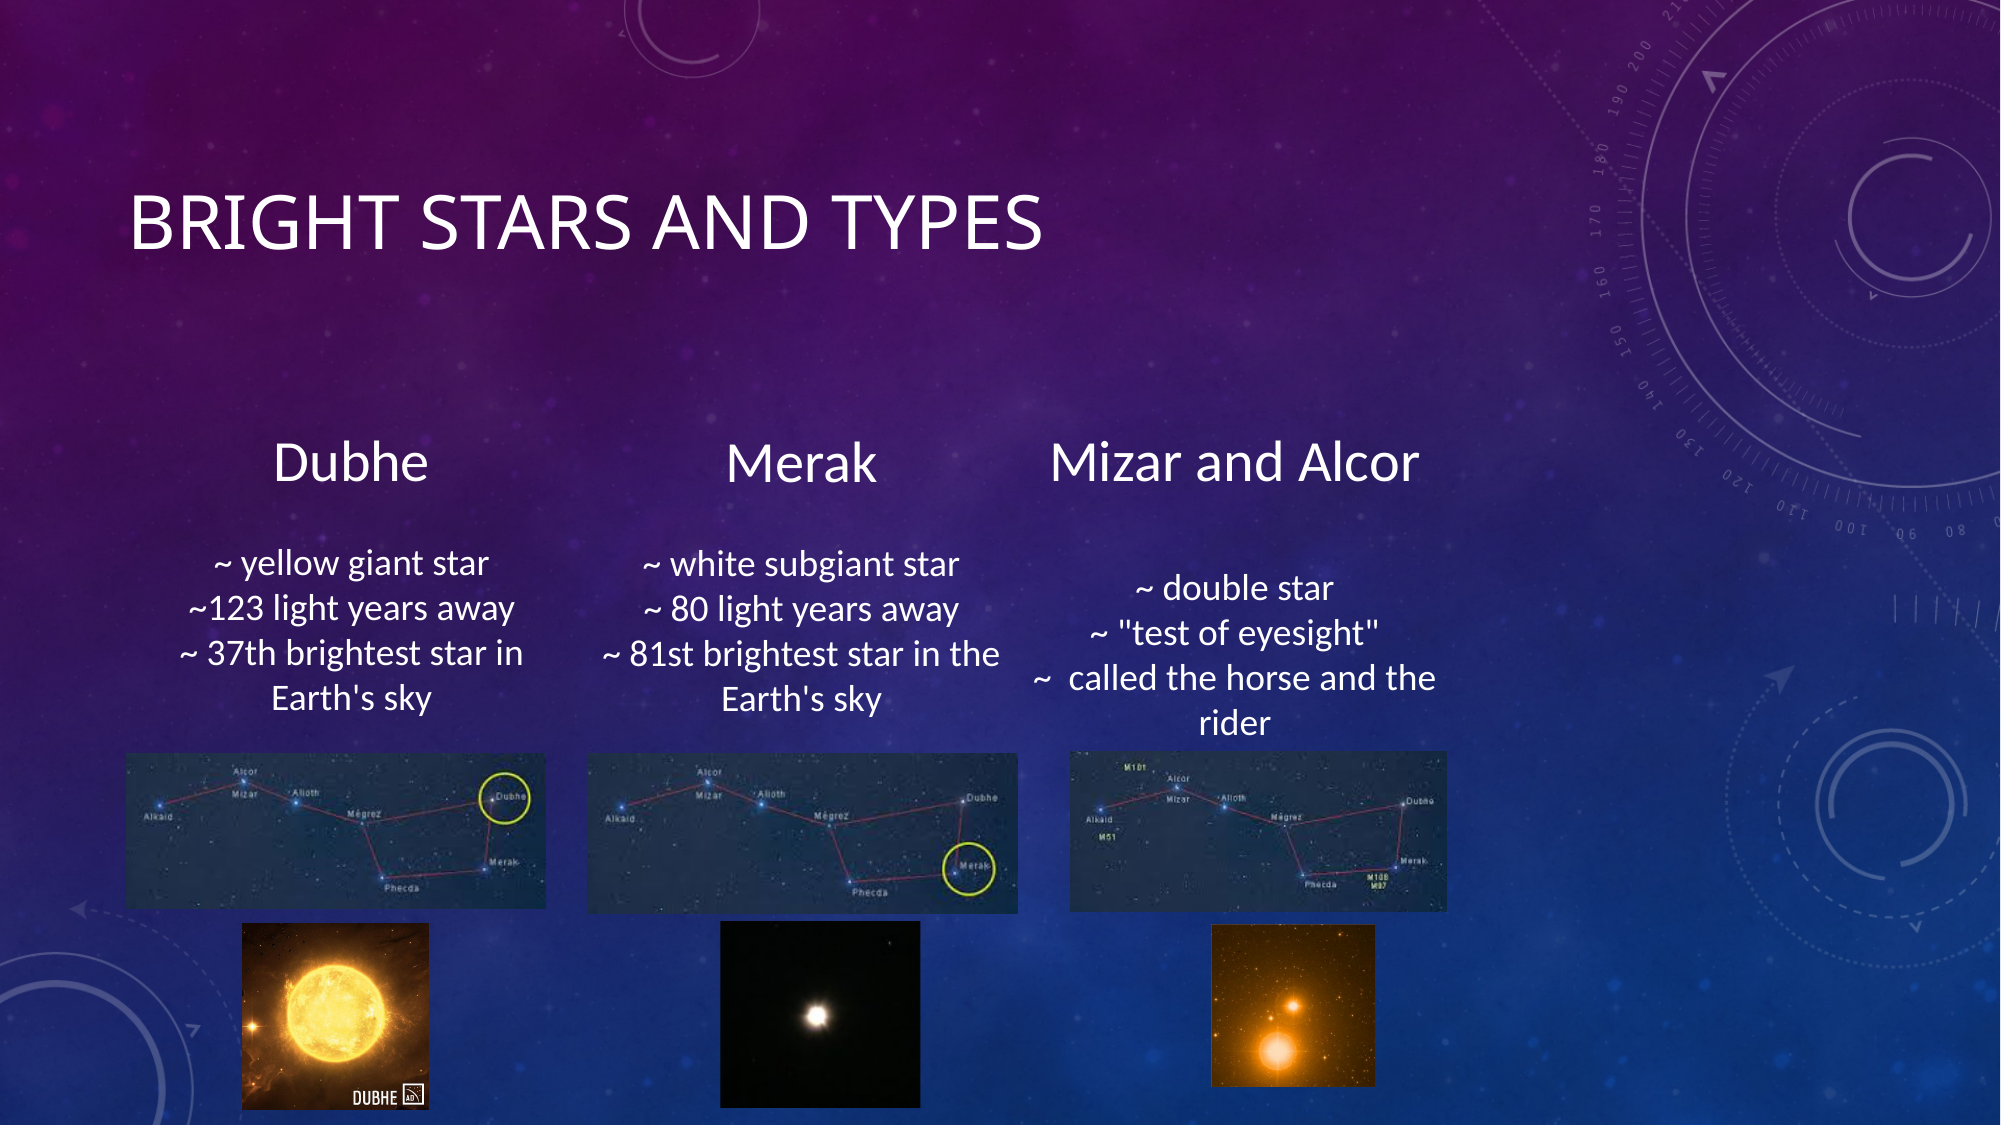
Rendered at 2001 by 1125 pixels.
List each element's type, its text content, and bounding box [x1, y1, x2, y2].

text_box Merak ~ white subgiant star ~ 80 light years away ~ 81st brightest star in the Earth's sky [576, 416, 1009, 727]
text_box Mizar and Alcor ~ double star ~ "test of eyesight" ~ called the horse and the rider [1009, 415, 1460, 751]
title Bright stars and types [112, 99, 1775, 339]
picture [0, 0, 2001, 1125]
text_box Dubhe ~ yellow giant star ~123 light years away ~ 37th brightest star in Earth's sky [126, 415, 577, 861]
